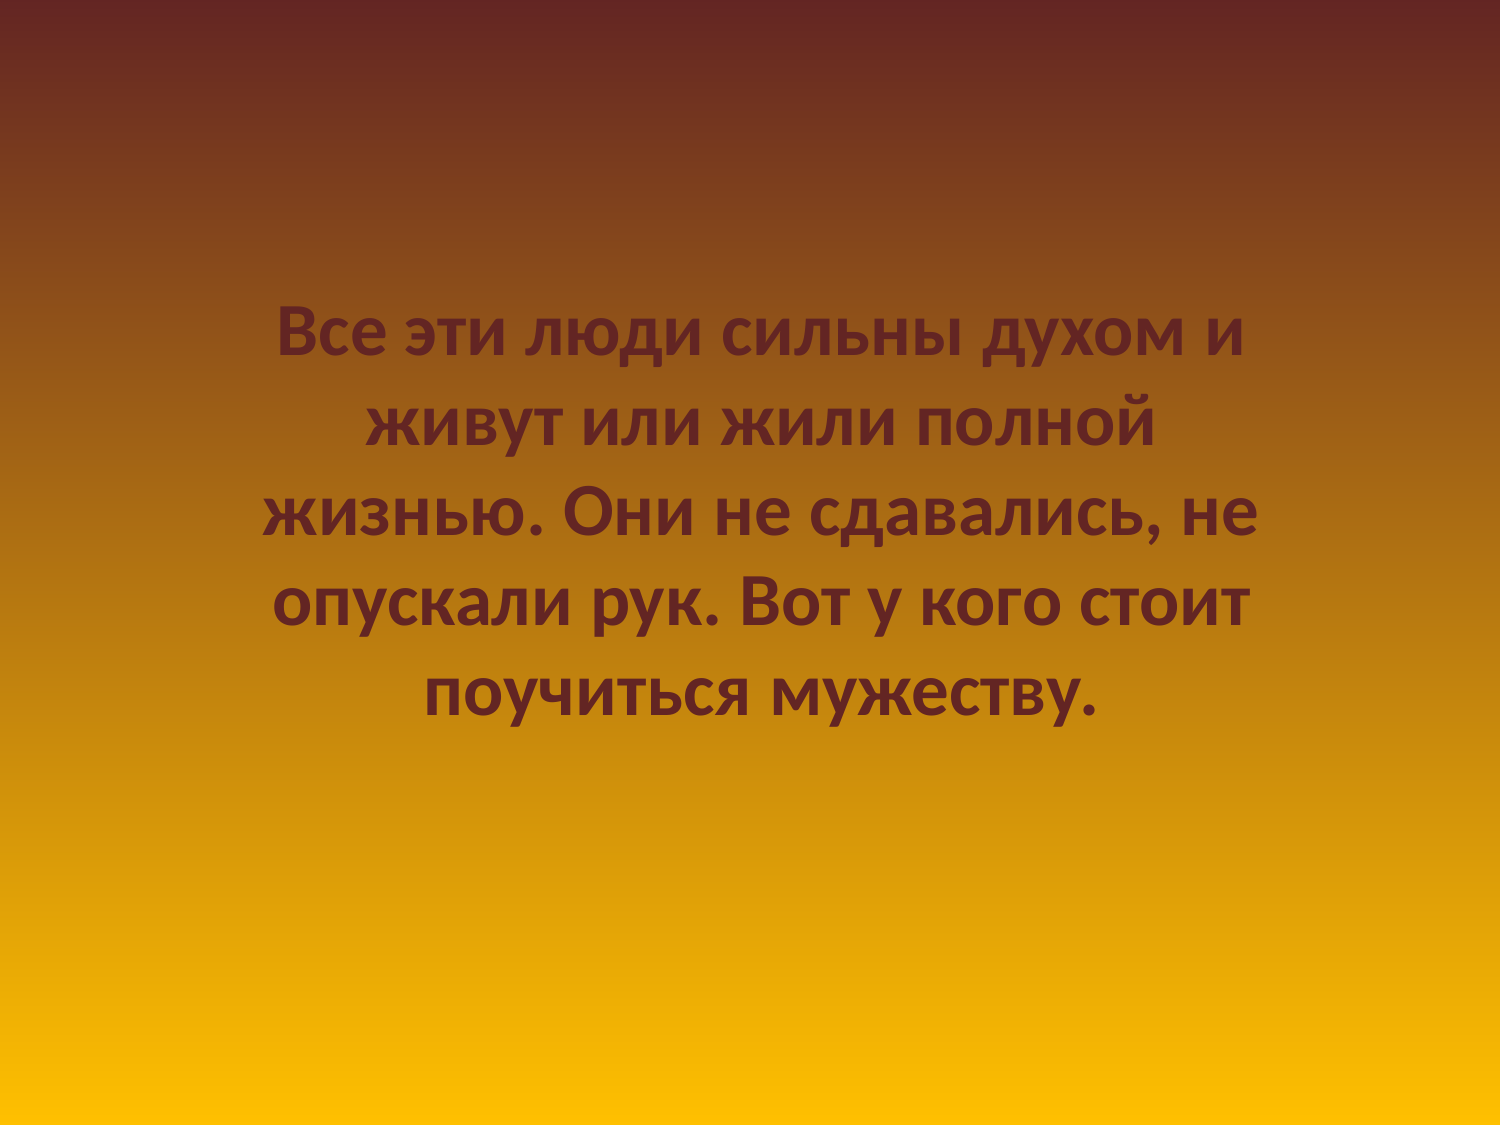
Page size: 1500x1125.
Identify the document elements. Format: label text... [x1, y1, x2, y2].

text_box Все эти люди сильны духом и живут или жили полной жизнью. Они не сдавались, не опускали рук. Вот у кого стоит поучиться мужеству. [206, 272, 1317, 738]
